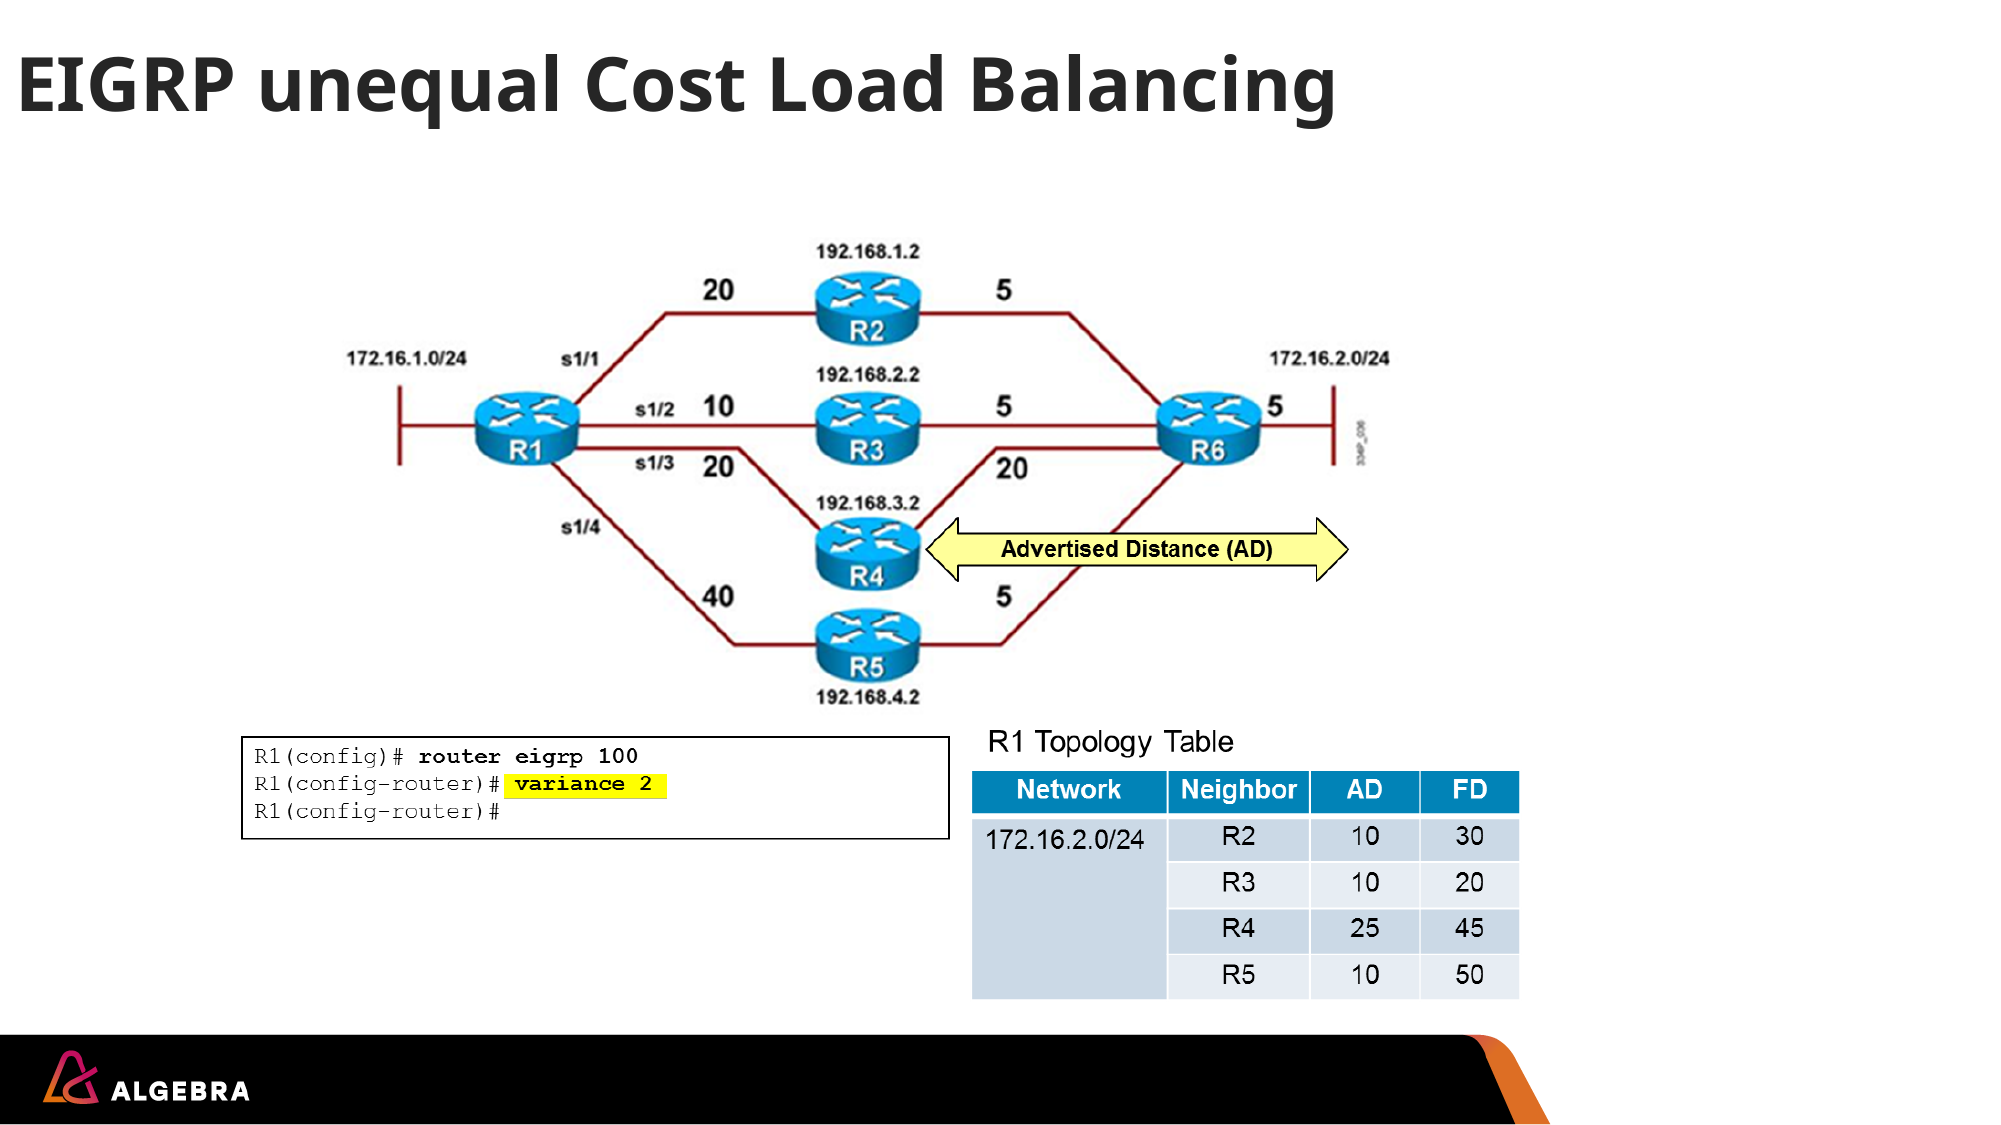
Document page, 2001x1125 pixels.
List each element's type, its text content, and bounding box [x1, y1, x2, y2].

picture [240, 227, 1524, 1006]
picture [0, 1034, 1733, 1125]
title EIGRP unequal Cost Load Balancing [0, 0, 1739, 175]
